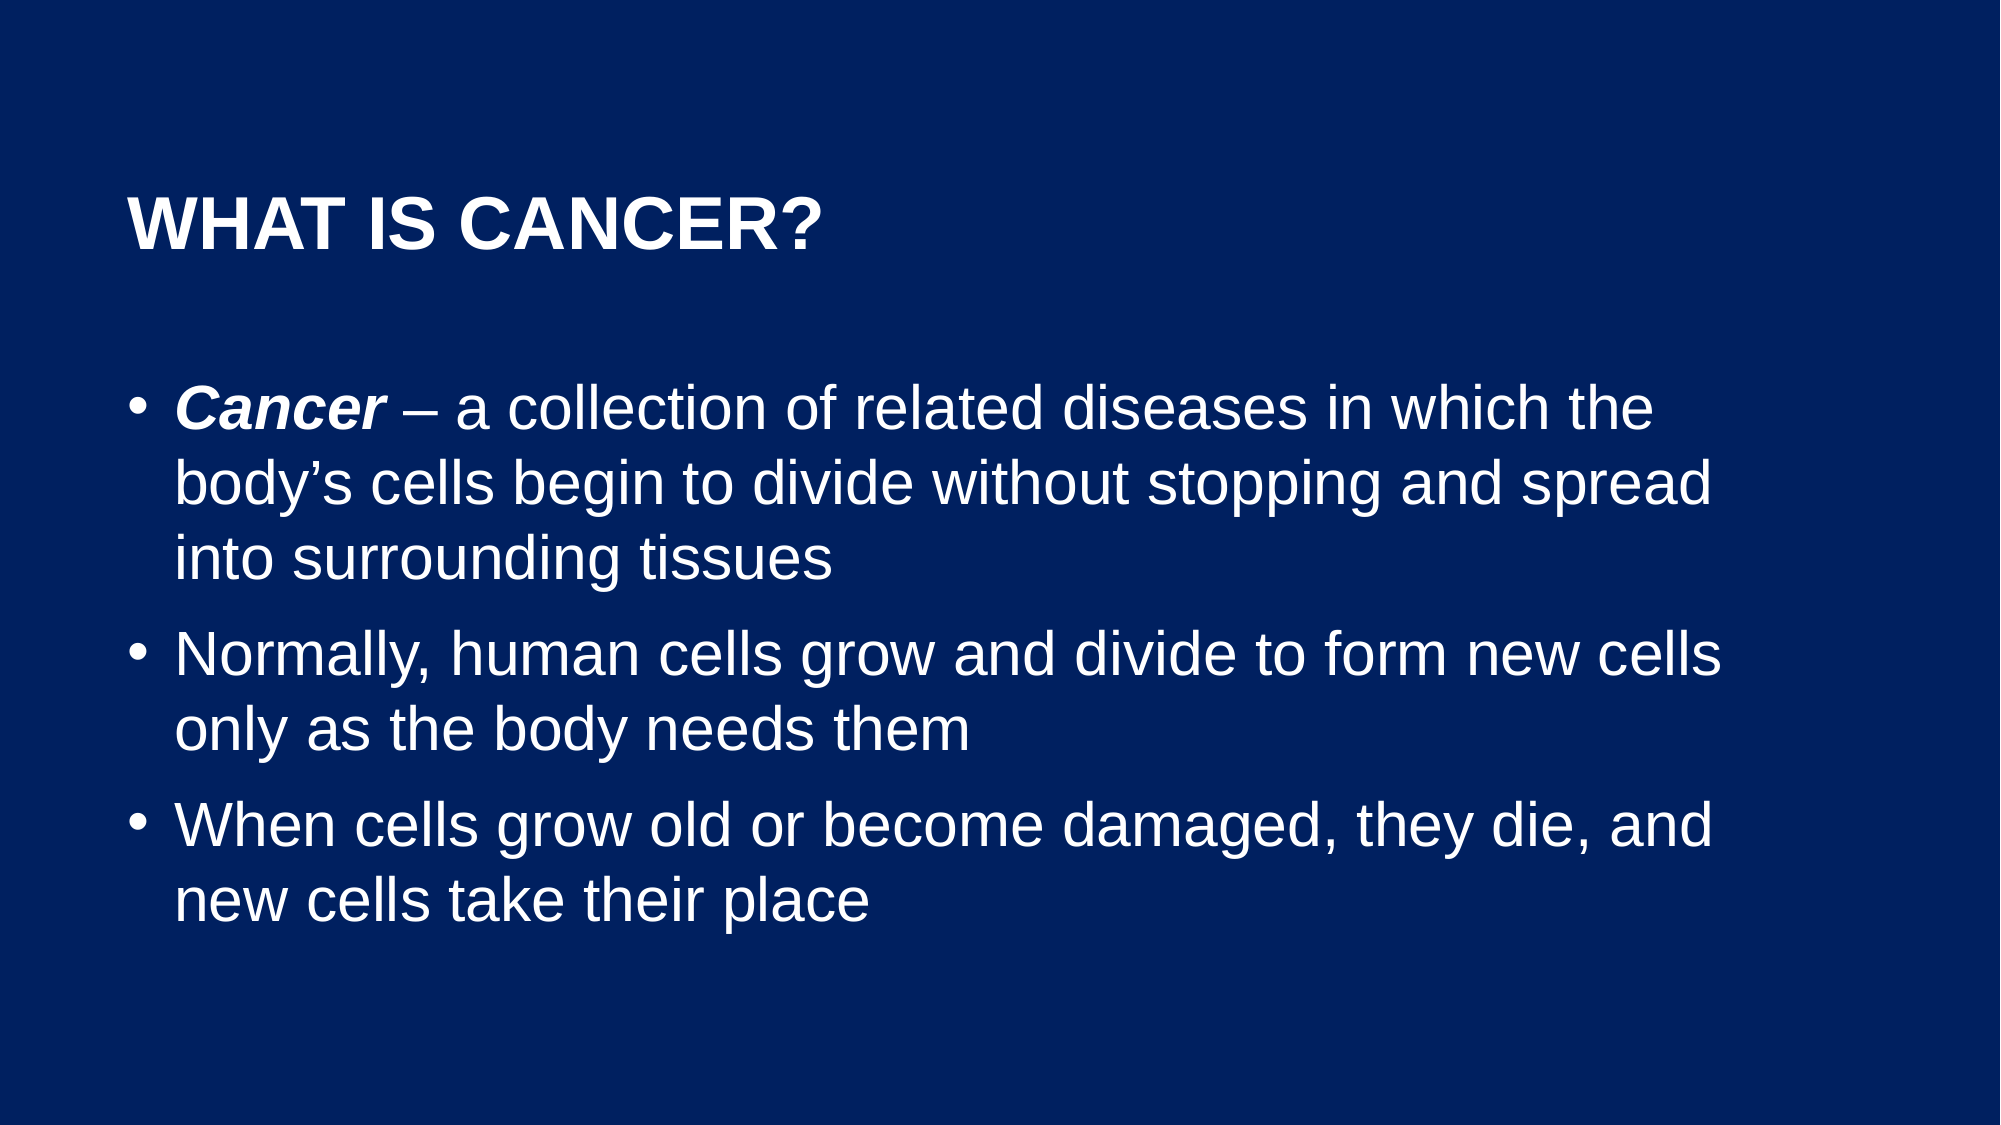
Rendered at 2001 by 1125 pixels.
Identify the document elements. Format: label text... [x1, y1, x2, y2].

list Cancer – a collection of related diseases in which the body’s cells begin to divide without stopping and spread into surrounding tissues Normally, human cells grow and divide to form new cells only as the body needs them When cells grow old or become damaged, they die, and new cells take their place [112, 351, 1775, 950]
title What is Cancer? [112, 99, 1775, 339]
